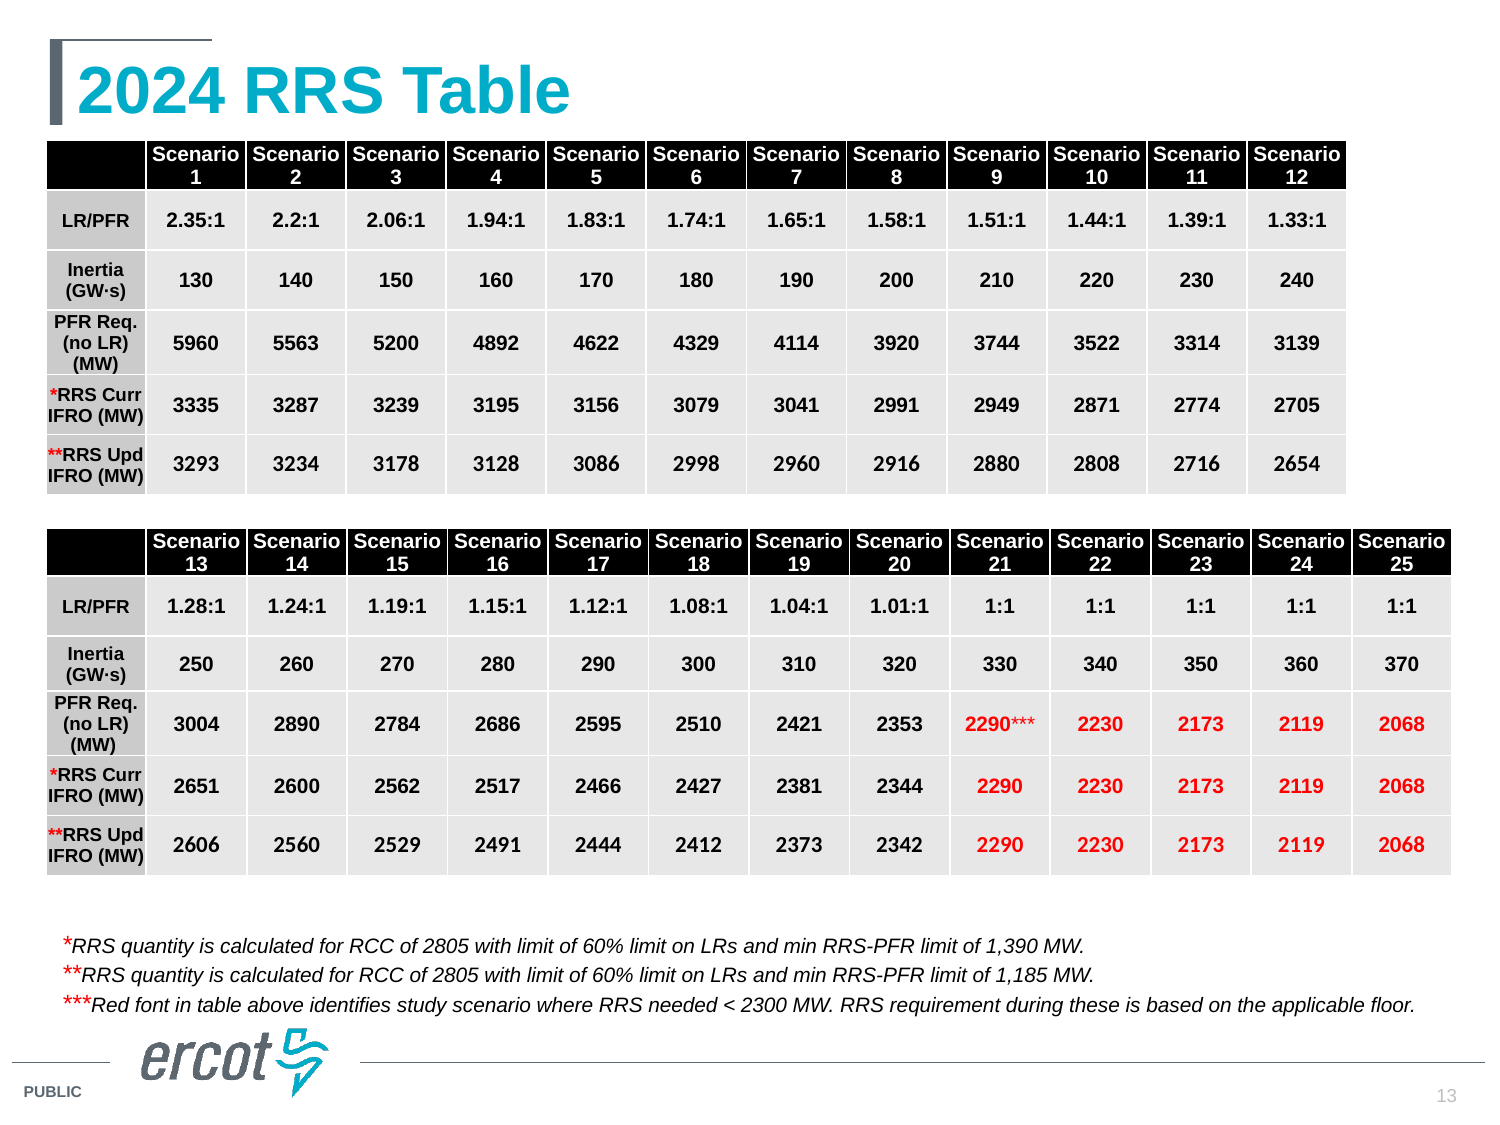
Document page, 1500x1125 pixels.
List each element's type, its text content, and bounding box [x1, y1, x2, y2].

table_cell 250 [147, 637, 246, 690]
table_cell 2412 [649, 816, 748, 875]
table_cell PFR Req. (no LR) (MW) [47, 311, 145, 374]
table_cell 2427 [649, 756, 748, 815]
table_header Scenario 5 [547, 141, 645, 189]
table_cell 2600 [248, 756, 346, 815]
table_cell 2373 [750, 816, 849, 875]
table_cell 2.06:1 [347, 191, 445, 249]
table_cell 2808 [1048, 435, 1146, 494]
table_cell 5960 [147, 311, 245, 374]
table_cell 3079 [647, 375, 746, 434]
table_cell 240 [1248, 251, 1346, 309]
table_cell 3287 [247, 375, 345, 434]
table_cell 2421 [750, 692, 849, 755]
table_cell 260 [248, 637, 346, 690]
table_cell 3293 [147, 435, 245, 494]
table_header Scenario 18 [649, 529, 748, 575]
table_cell 3004 [147, 692, 246, 755]
table_header Scenario 24 [1252, 529, 1351, 575]
table_cell 2491 [448, 816, 547, 875]
table_cell 2173 [1152, 816, 1250, 875]
table_cell *RRS Curr IFRO (MW) [47, 756, 145, 815]
table_cell 4622 [547, 311, 645, 374]
table_cell 2562 [348, 756, 447, 815]
table_cell **RRS Upd IFRO (MW) [47, 816, 145, 875]
table_cell 2510 [649, 692, 748, 755]
table_cell 3239 [347, 375, 445, 434]
table_header Scenario 20 [850, 529, 949, 575]
table_cell 4114 [747, 311, 846, 374]
table_cell 290 [549, 637, 648, 690]
table_cell 1.19:1 [348, 577, 447, 635]
table_cell 330 [951, 637, 1049, 690]
table_cell LR/PFR [47, 577, 145, 635]
table_cell Inertia (GW∙s) [47, 637, 145, 690]
table_cell 3234 [247, 435, 345, 494]
table_cell PFR Req. (no LR) (MW) [47, 692, 145, 755]
table_cell 2529 [348, 816, 447, 875]
table_header Scenario 13 [147, 529, 246, 575]
table_cell 2119 [1252, 756, 1351, 815]
table_cell 3156 [547, 375, 645, 434]
table_cell 180 [647, 251, 746, 309]
table_cell 1.83:1 [547, 191, 645, 249]
table_header Scenario 19 [750, 529, 849, 575]
table_cell 220 [1048, 251, 1146, 309]
table_cell 3744 [948, 311, 1046, 374]
table_cell 1.01:1 [850, 577, 949, 635]
table_cell 310 [750, 637, 849, 690]
table_cell 1.15:1 [448, 577, 547, 635]
table_cell 2880 [948, 435, 1046, 494]
table_cell 2651 [147, 756, 246, 815]
table_cell 2606 [147, 816, 246, 875]
table_header [47, 529, 145, 575]
table_cell 3522 [1048, 311, 1146, 374]
table_cell 2342 [850, 816, 949, 875]
table_cell 5563 [247, 311, 345, 374]
table_cell 3335 [147, 375, 245, 434]
table_cell 150 [347, 251, 445, 309]
table_cell 3195 [447, 375, 545, 434]
table_cell 350 [1152, 637, 1250, 690]
table_cell 2290*** [951, 692, 1049, 755]
table_cell 320 [850, 637, 949, 690]
table_cell 160 [447, 251, 545, 309]
table_cell 2716 [1148, 435, 1246, 494]
table_cell 2173 [1152, 692, 1250, 755]
table_cell 2774 [1148, 375, 1246, 434]
table_cell 4329 [647, 311, 746, 374]
table_cell 3086 [547, 435, 645, 494]
table_cell 2998 [647, 435, 746, 494]
table_cell 2068 [1353, 816, 1451, 875]
table_header Scenario 16 [448, 529, 547, 575]
table_cell 2119 [1252, 692, 1351, 755]
picture [137, 1026, 332, 1100]
table_cell 360 [1252, 637, 1351, 690]
table_cell 2686 [448, 692, 547, 755]
table_cell 210 [948, 251, 1046, 309]
table_cell 2444 [549, 816, 648, 875]
table_cell 1.74:1 [647, 191, 746, 249]
table_header Scenario 25 [1353, 529, 1451, 575]
table_cell 1.39:1 [1148, 191, 1246, 249]
table_header Scenario 22 [1051, 529, 1150, 575]
table_cell 1:1 [1051, 577, 1150, 635]
table_header Scenario 14 [248, 529, 346, 575]
table_cell 2353 [850, 692, 949, 755]
table_cell 2068 [1353, 756, 1451, 815]
table_header Scenario 9 [948, 141, 1046, 189]
table_cell 2230 [1051, 692, 1150, 755]
table_cell 230 [1148, 251, 1246, 309]
table_cell 2230 [1051, 816, 1150, 875]
table_cell 2991 [847, 375, 946, 434]
table_cell 1.33:1 [1248, 191, 1346, 249]
table_cell 2290 [951, 756, 1049, 815]
table_header Scenario 2 [247, 141, 345, 189]
table_cell 200 [847, 251, 946, 309]
table_cell 1.28:1 [147, 577, 246, 635]
table_cell 2381 [750, 756, 849, 815]
table_cell 2.35:1 [147, 191, 245, 249]
table_cell 2119 [1252, 816, 1351, 875]
table_cell 2517 [448, 756, 547, 815]
table_cell 170 [547, 251, 645, 309]
table_cell 3128 [447, 435, 545, 494]
table_cell 280 [448, 637, 547, 690]
table_cell LR/PFR [47, 191, 145, 249]
table_header [47, 141, 145, 189]
table_cell 1.44:1 [1048, 191, 1146, 249]
table_cell 2068 [1353, 692, 1451, 755]
table_cell 340 [1051, 637, 1150, 690]
title 2024 RRS Table [62, 39, 1450, 125]
table_cell 3041 [747, 375, 846, 434]
table_cell 2705 [1248, 375, 1346, 434]
table_cell 270 [348, 637, 447, 690]
table_cell 3314 [1148, 311, 1246, 374]
table_header Scenario 3 [347, 141, 445, 189]
table_header Scenario 17 [549, 529, 648, 575]
table_cell 1.94:1 [447, 191, 545, 249]
table_cell 1.12:1 [549, 577, 648, 635]
table_cell Inertia (GW∙s) [47, 251, 145, 309]
table_cell 130 [147, 251, 245, 309]
table_cell 1.08:1 [649, 577, 748, 635]
table_header Scenario 6 [647, 141, 746, 189]
table_cell **RRS Upd IFRO (MW) [47, 435, 145, 494]
table_header Scenario 12 [1248, 141, 1346, 189]
table_cell 190 [747, 251, 846, 309]
text_box *RRS quantity is calculated for RCC of 2805 with limit of 60% limit on LRs and min RRS-PFR limit of 1,390 MW. **RRS quantity is calculated for RCC of 2805 with limit of 60% limit on LRs and min RRS-PFR limit of 1,185 MW. ***Red font in table above identifies study scenario where RRS needed < 2300 MW. RRS requirement during these is based on the applicable floor. [47, 920, 1447, 1026]
table_cell 2466 [549, 756, 648, 815]
table_cell 1.51:1 [948, 191, 1046, 249]
table_cell 2654 [1248, 435, 1346, 494]
table_cell 3178 [347, 435, 445, 494]
table_cell 2784 [348, 692, 447, 755]
table_cell 2.2:1 [247, 191, 345, 249]
table_header Scenario 11 [1148, 141, 1246, 189]
table_cell 1.65:1 [747, 191, 846, 249]
table_cell 2871 [1048, 375, 1146, 434]
table_cell *RRS Curr IFRO (MW) [47, 375, 145, 434]
table_cell 1:1 [1152, 577, 1250, 635]
table_cell 2290 [951, 816, 1049, 875]
table_cell 3139 [1248, 311, 1346, 374]
table_cell 1:1 [1353, 577, 1451, 635]
table_cell 1:1 [951, 577, 1049, 635]
table_cell 300 [649, 637, 748, 690]
table_cell 370 [1353, 637, 1451, 690]
table_cell 1.04:1 [750, 577, 849, 635]
table_header Scenario 23 [1152, 529, 1250, 575]
table_cell 2560 [248, 816, 346, 875]
table_cell 2344 [850, 756, 949, 815]
table_header Scenario 1 [147, 141, 245, 189]
table_cell 1:1 [1252, 577, 1351, 635]
table_header Scenario 7 [747, 141, 846, 189]
table_cell 2949 [948, 375, 1046, 434]
table_cell 2595 [549, 692, 648, 755]
table_cell 3920 [847, 311, 946, 374]
table_header Scenario 21 [951, 529, 1049, 575]
table_cell 2890 [248, 692, 346, 755]
table_cell 5200 [347, 311, 445, 374]
table_header Scenario 10 [1048, 141, 1146, 189]
table_header Scenario 15 [348, 529, 447, 575]
table_cell 1.24:1 [248, 577, 346, 635]
table_cell 2230 [1051, 756, 1150, 815]
table_cell 2916 [847, 435, 946, 494]
table_cell 140 [247, 251, 345, 309]
table_cell 1.58:1 [847, 191, 946, 249]
table_cell 4892 [447, 311, 545, 374]
table_cell 2960 [747, 435, 846, 494]
table_cell 2173 [1152, 756, 1250, 815]
table_header Scenario 8 [847, 141, 946, 189]
table_header Scenario 4 [447, 141, 545, 189]
